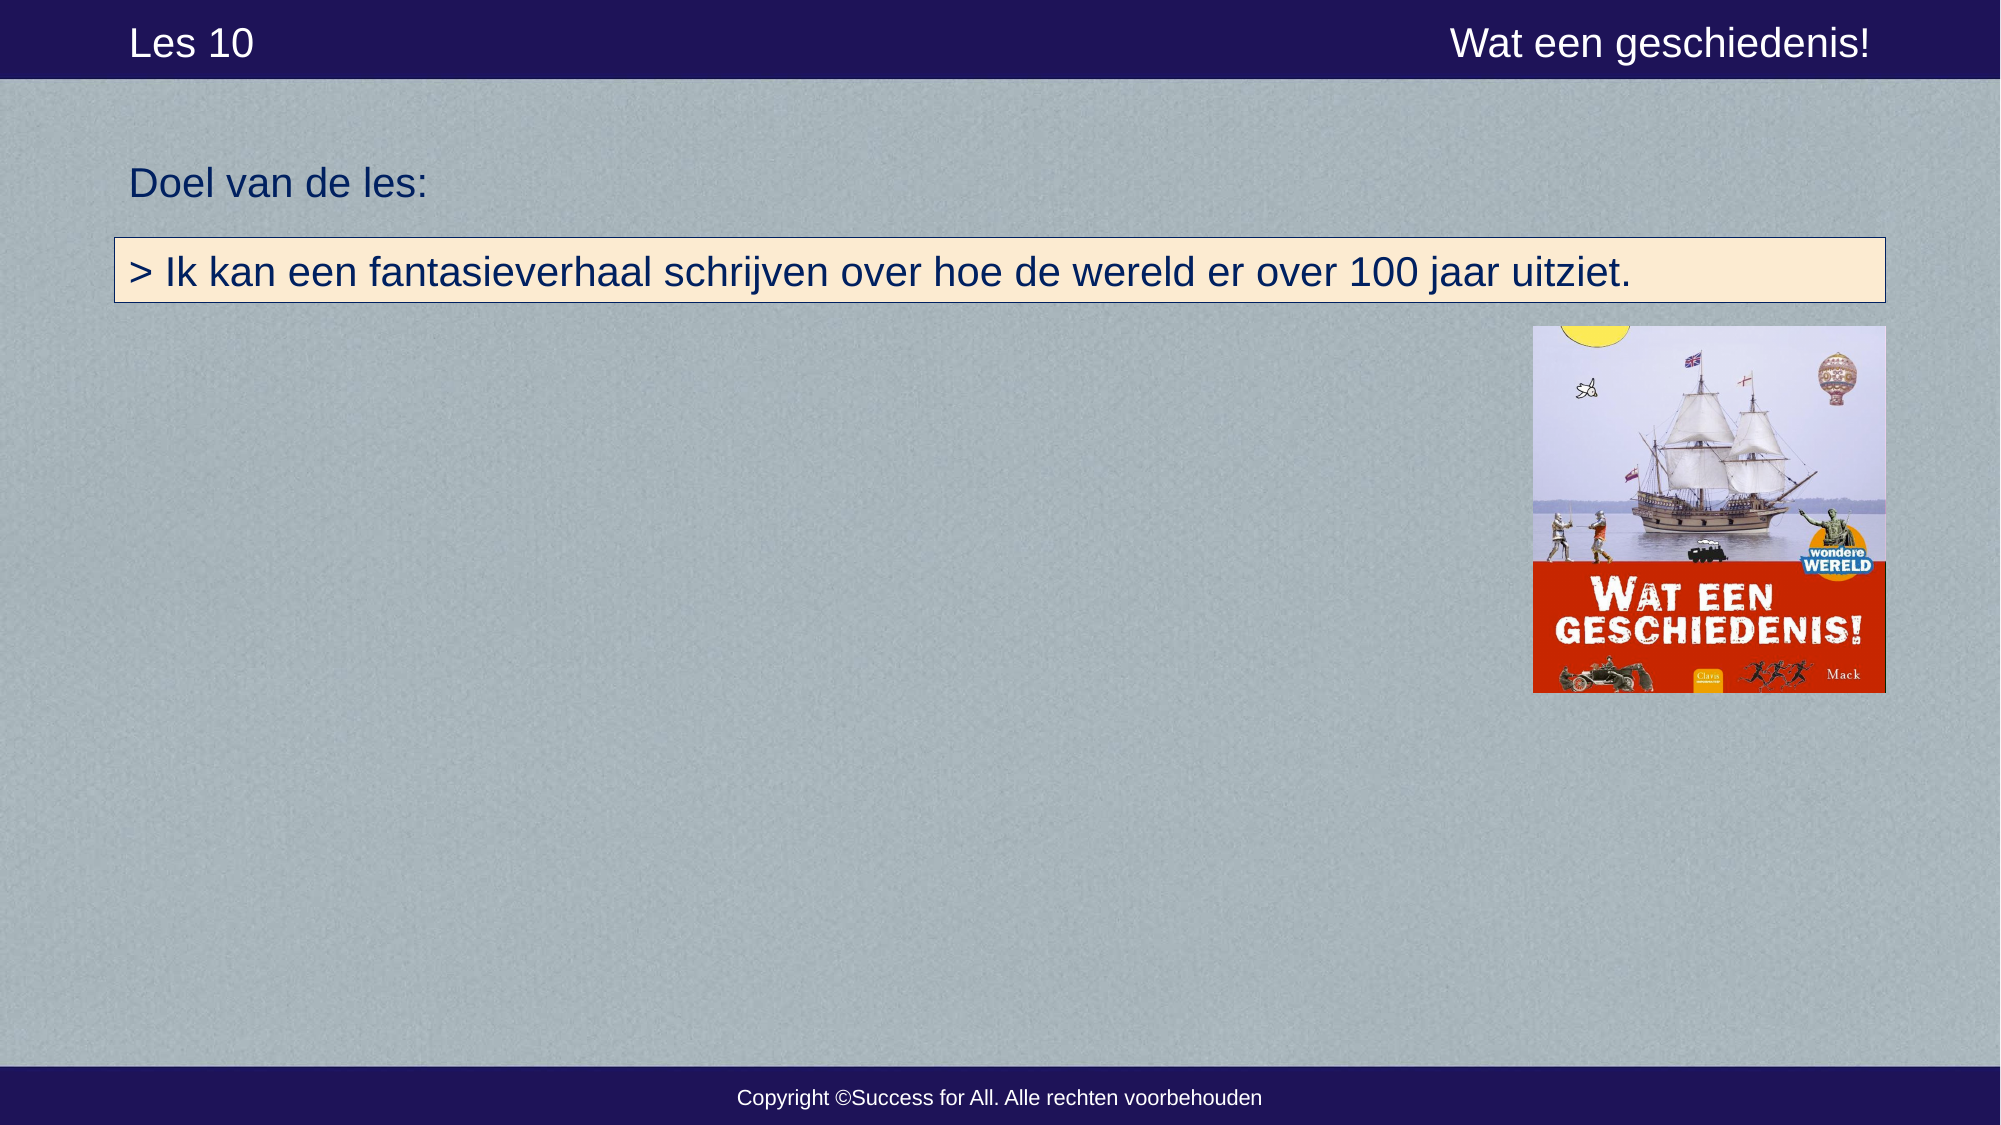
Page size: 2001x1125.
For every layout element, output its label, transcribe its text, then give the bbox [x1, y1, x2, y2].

picture [0, 0, 2001, 1125]
text_box Copyright ©Success for All. Alle rechten voorbehouden [0, 1076, 2000, 1125]
text_box Wat een geschiedenis! [999, 8, 1886, 73]
text_box Les 10 [114, 8, 354, 73]
text_box > Ik kan een fantasieverhaal schrijven over hoe de wereld er over 100 jaar uitziet. [114, 237, 1886, 303]
text_box Doel van de les: [113, 148, 1635, 214]
